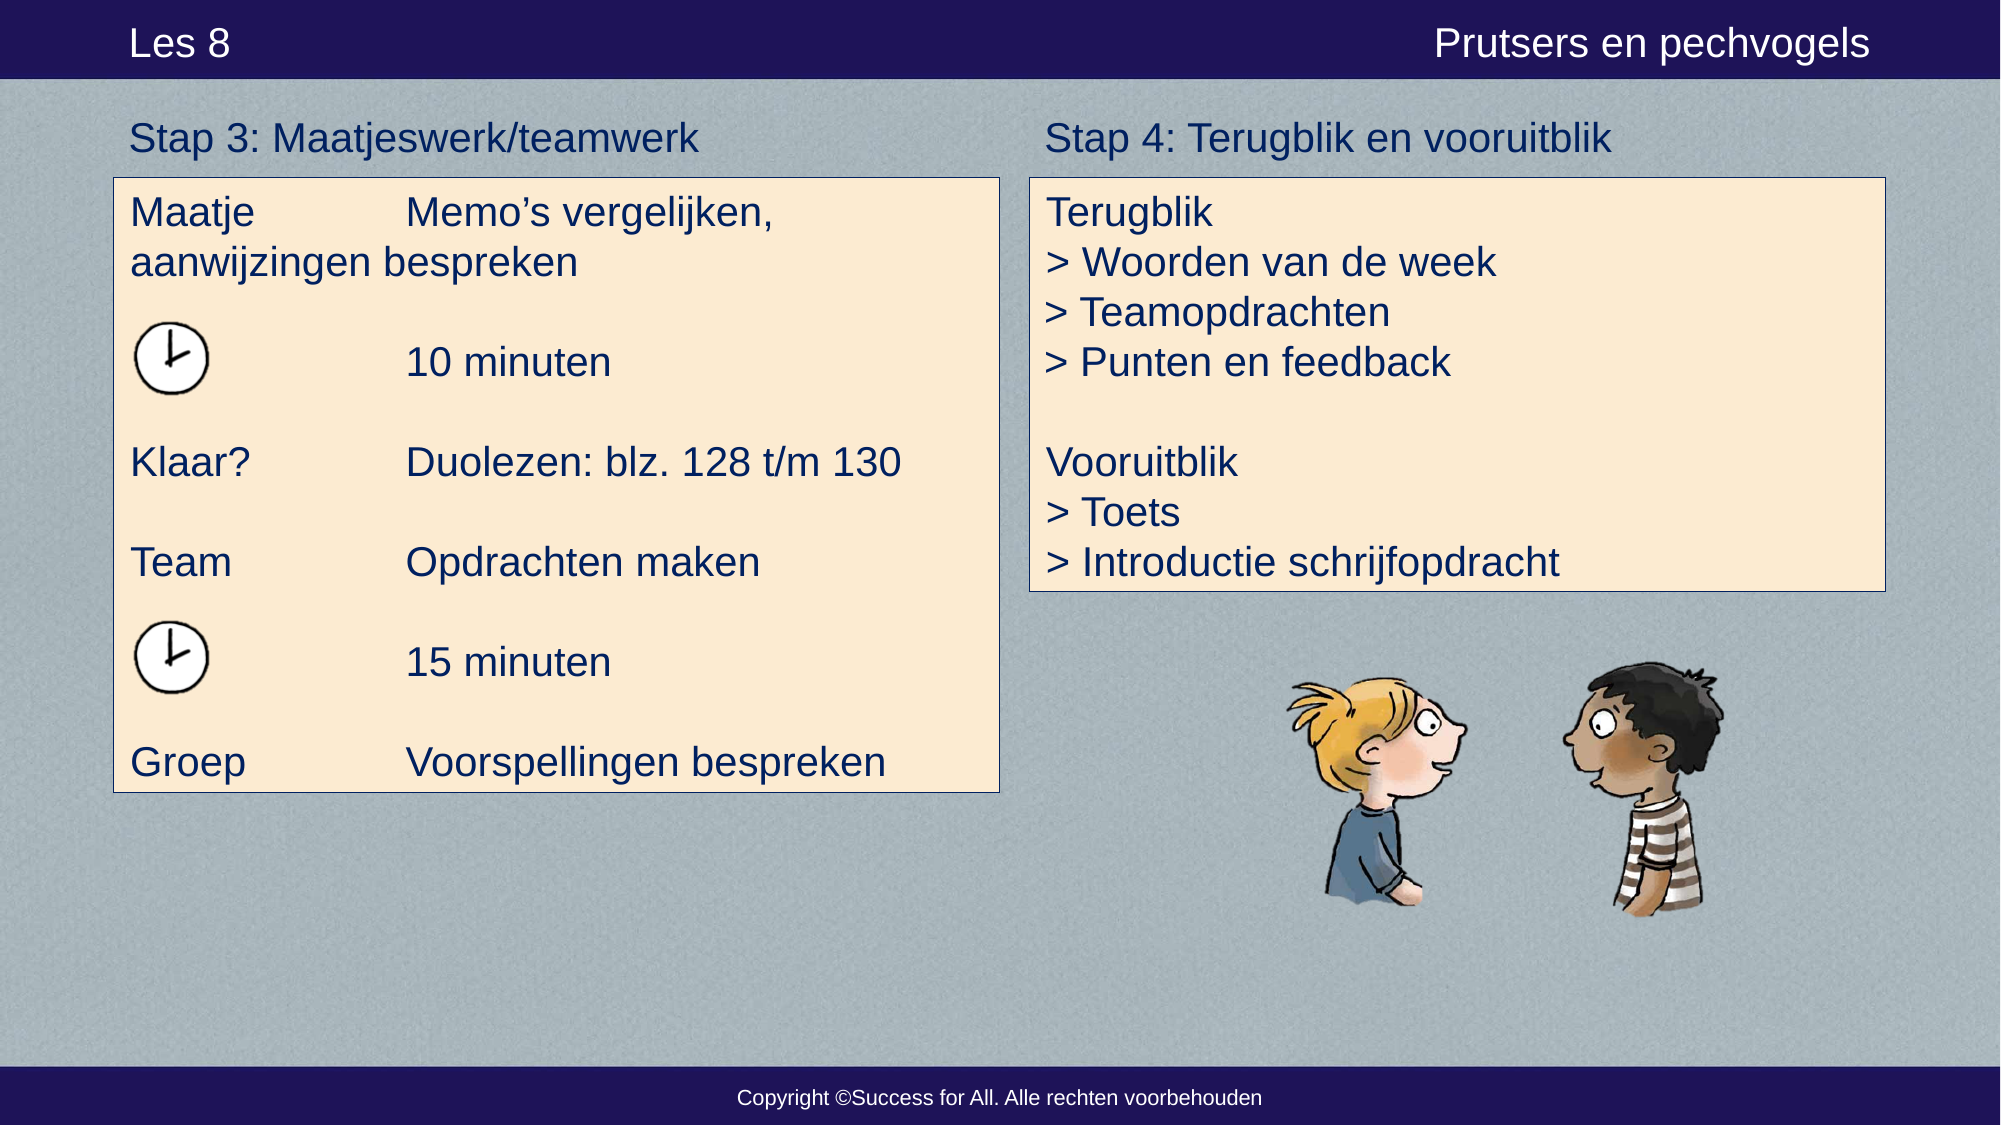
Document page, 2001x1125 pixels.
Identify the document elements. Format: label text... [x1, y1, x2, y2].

text_box Prutsers en pechvogels [999, 8, 1886, 73]
text_box Copyright ©Success for All. Alle rechten voorbehouden [0, 1076, 2000, 1125]
text_box Stap 3: Maatjeswerk/teamwerk [114, 103, 907, 169]
text_box Stap 4: Terugblik en vooruitblik [1029, 103, 1822, 169]
text_box Les 8 [114, 8, 354, 73]
text_box Maatje Memo’s vergelijken, aanwijzingen bespreken 10 minuten Klaar? Duolezen: blz. 128 t/m 130 Team Opdrachten maken 15 minuten Groep Voorspellingen bespreken [113, 177, 1000, 793]
picture [0, 0, 2001, 1125]
text_box Terugblik > Woorden van de week > Teamopdrachten > Punten en feedback Vooruitblik > Toets > Introductie schrijfopdracht [1029, 177, 1886, 592]
